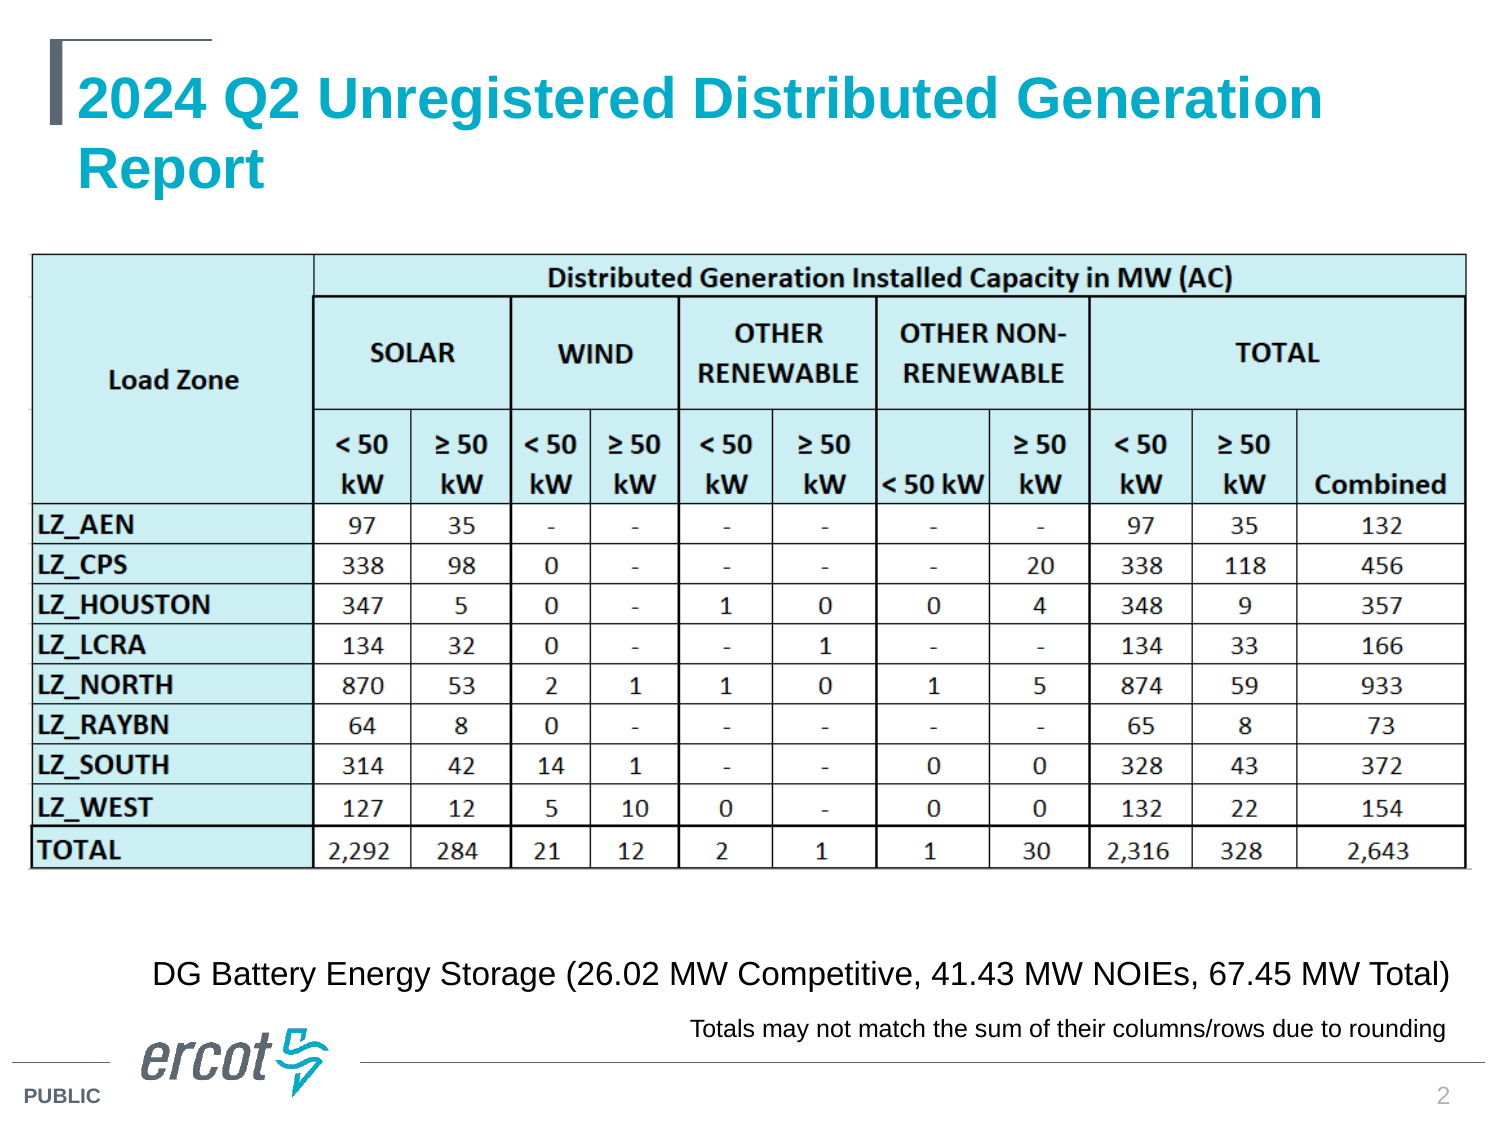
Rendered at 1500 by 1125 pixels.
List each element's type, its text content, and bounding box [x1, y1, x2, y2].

picture [28, 249, 1472, 875]
picture [137, 1024, 332, 1100]
title 2024 Q2 Unregistered Distributed Generation Report [62, 52, 1450, 138]
text_box Totals may not match the sum of their columns/rows due to rounding [675, 1005, 1475, 1051]
text_box DG Battery Energy Storage (26.02 MW Competitive, 41.43 MW NOIEs, 67.45 MW Total) [137, 945, 1500, 1000]
slide_number 2 [1400, 1076, 1488, 1113]
